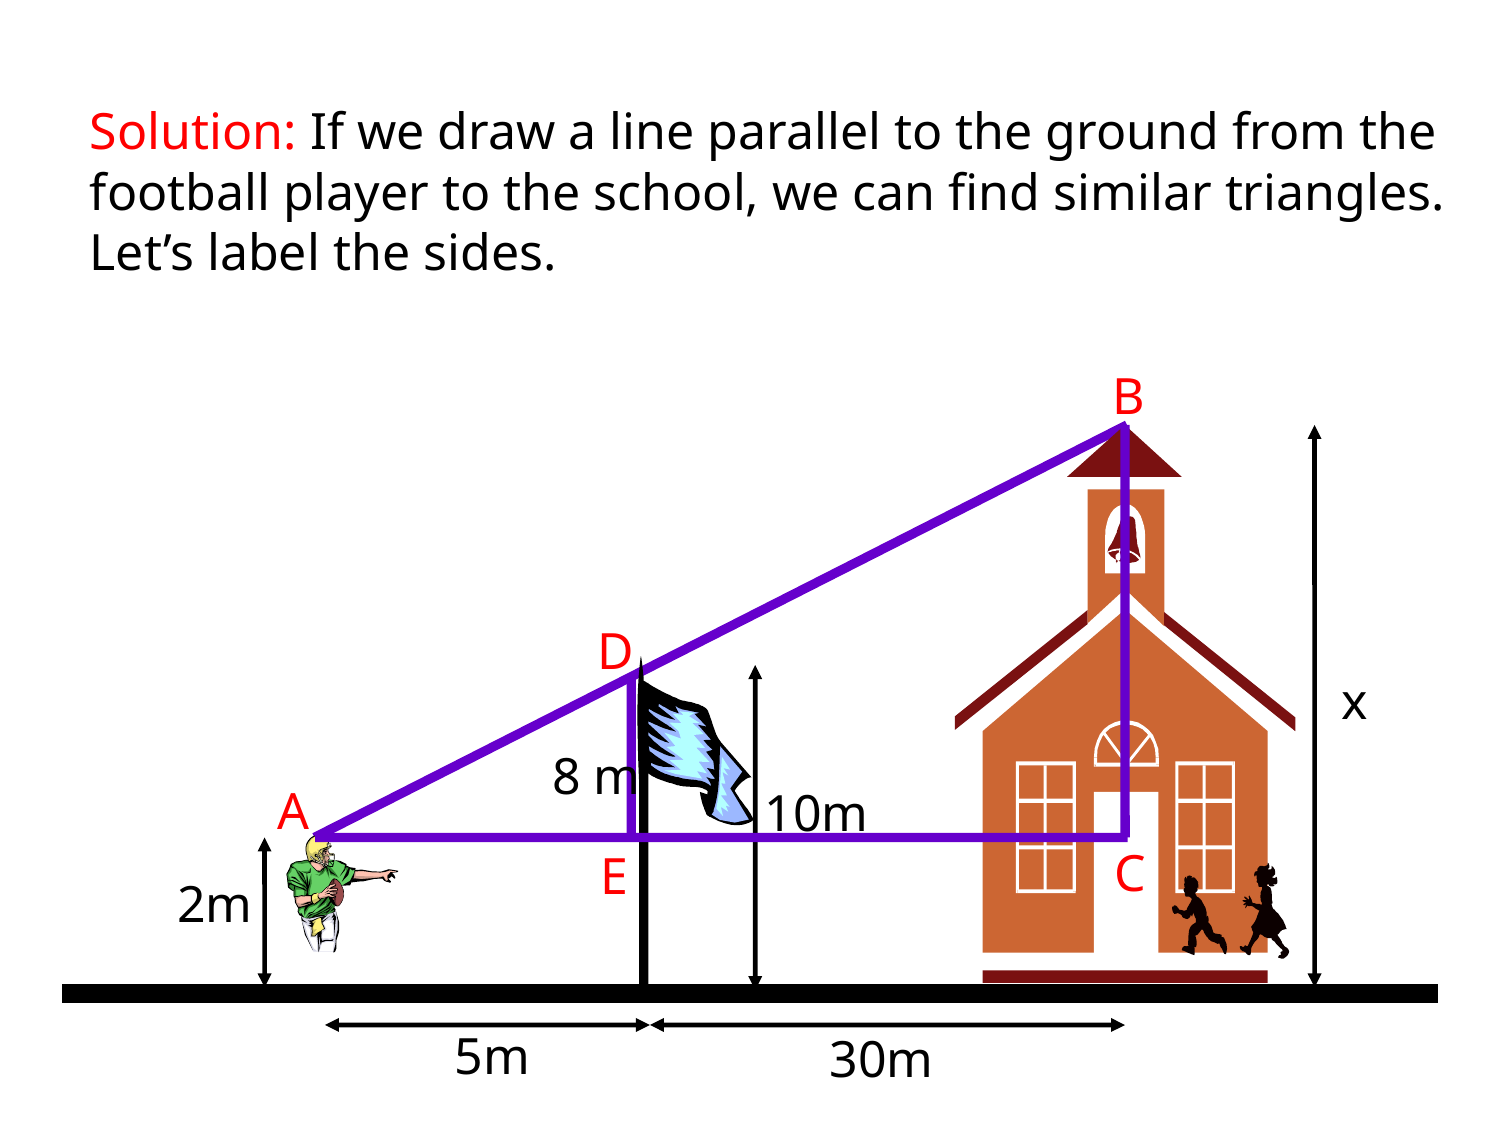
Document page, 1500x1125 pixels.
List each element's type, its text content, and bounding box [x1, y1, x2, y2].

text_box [62, 424, 1438, 1096]
text_box Solution: If we draw a line parallel to the ground from the football player to the school, we can find similar triangles. Let’s label the sides. [74, 92, 1488, 288]
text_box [262, 356, 1173, 913]
